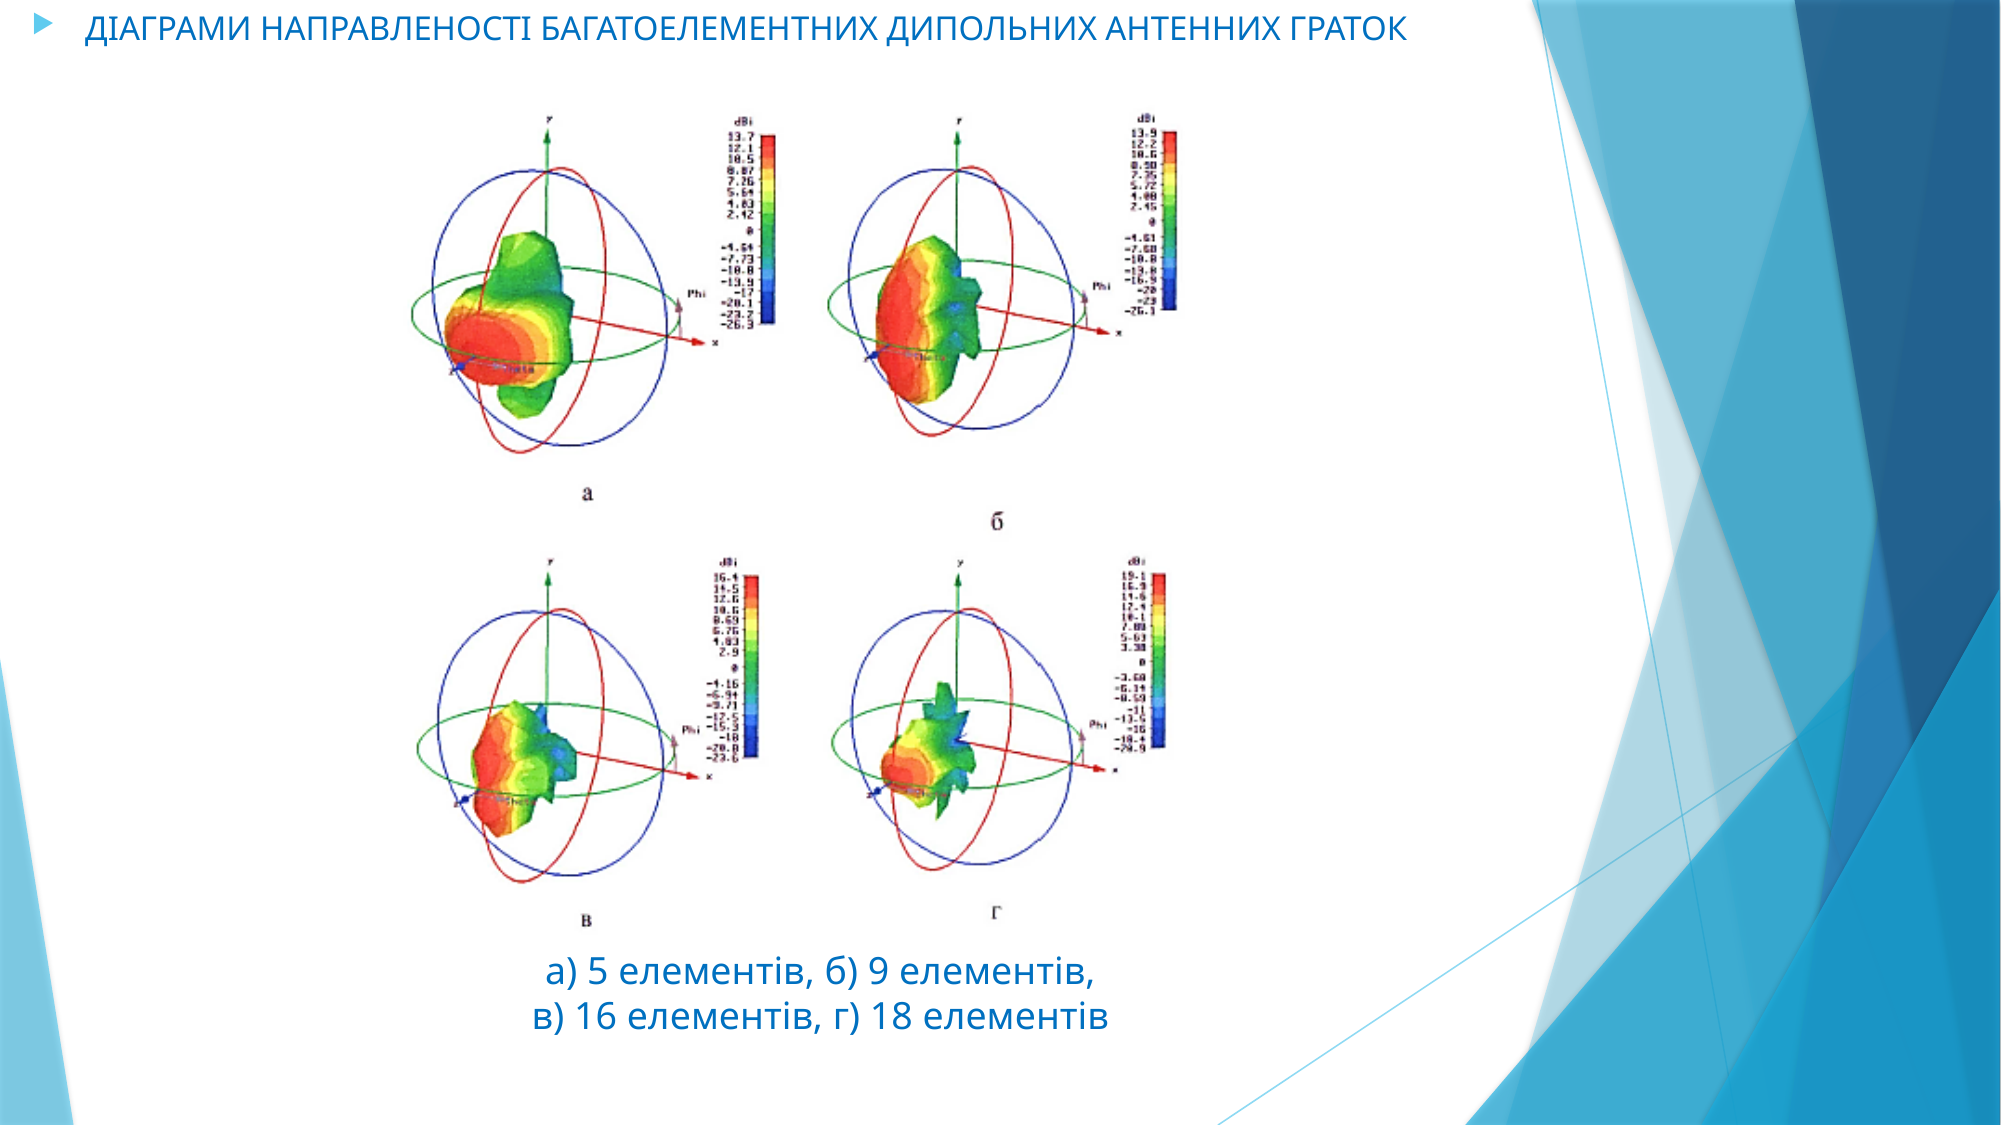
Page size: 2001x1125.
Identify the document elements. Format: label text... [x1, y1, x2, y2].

text_box а) 5 елементів, б) 9 елементів, в) 16 елементів, г) 18 елементів [320, 939, 1321, 1044]
list Діаграми направленості багатоелементних дипольних антенних граток [16, 0, 1679, 55]
picture [394, 80, 1220, 940]
